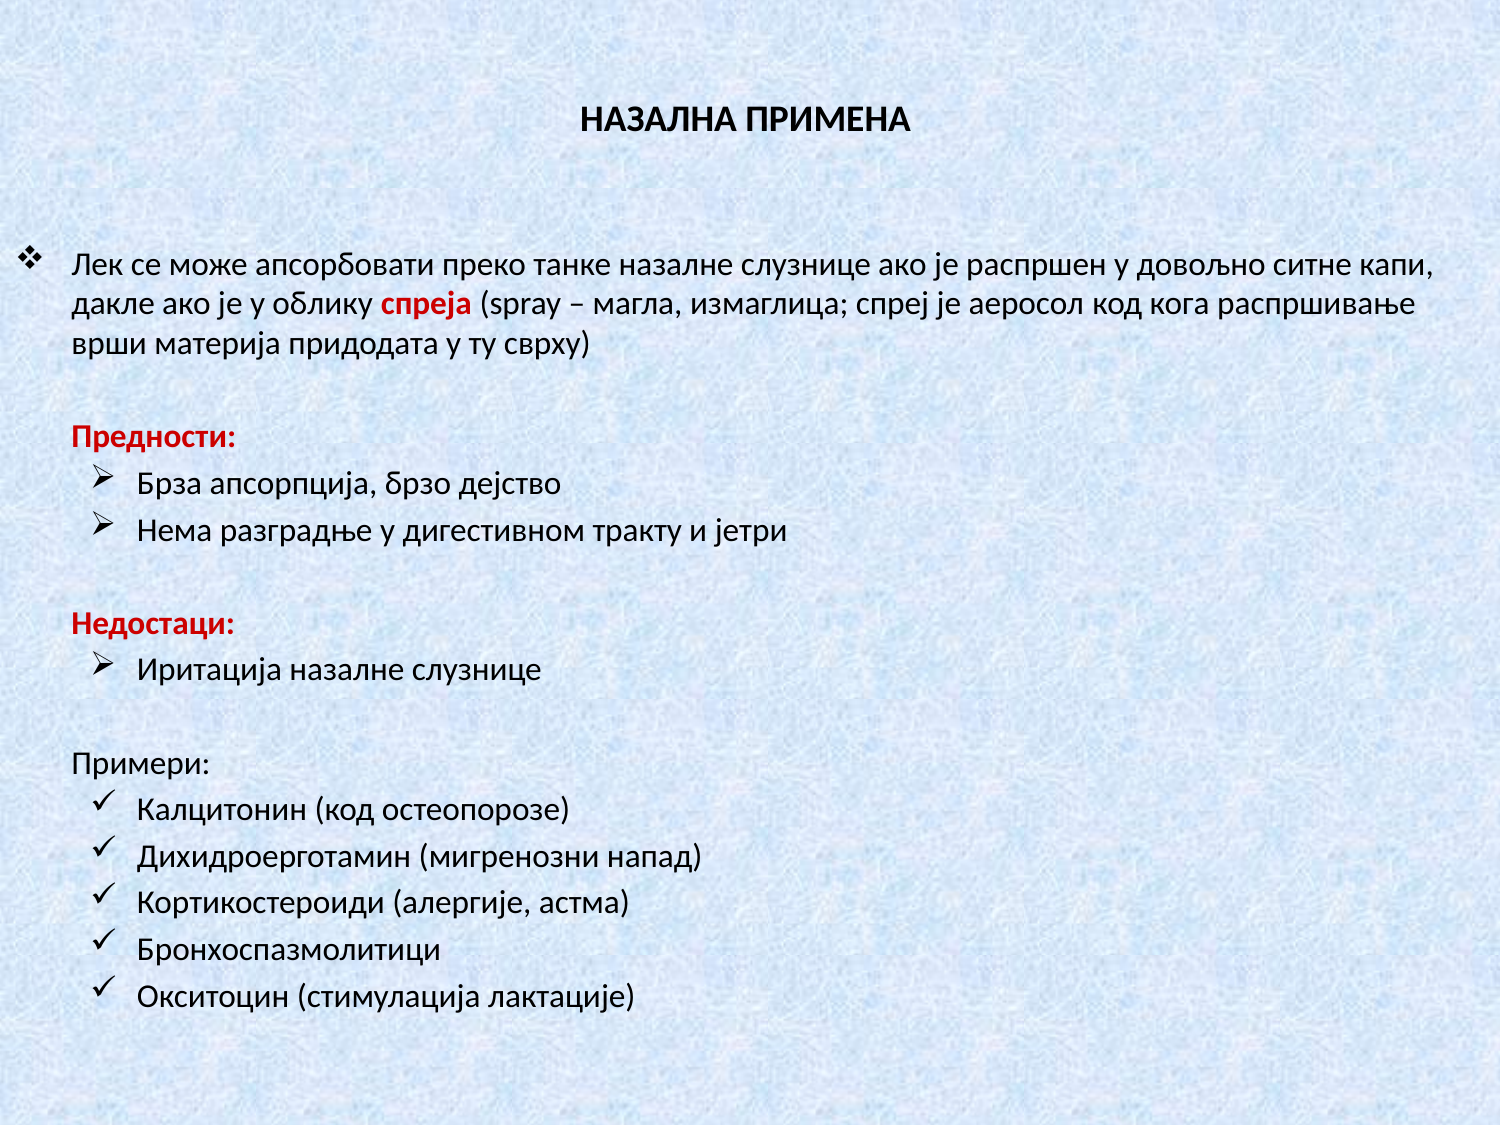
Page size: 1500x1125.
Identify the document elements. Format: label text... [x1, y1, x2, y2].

list Лек се може апсорбовати преко танке назалне слузнице ако је распршен у довољно ситне капи, дакле ако је у облику спреја (spray – магла, измаглица; спреј је аеросол код кога распршивање врши материја придодата у ту сврху) Предности: Брза апсорпција, брзо дејство Нема разградње у дигестивном тракту и јетри Недостаци: Иритација назалне слузнице Примери: Калцитонин (код остеопорозе) Дихидроерготамин (мигренозни напад) Кортикостероиди (алергије, астма) Бронхоспазмолитици Окситоцин (стимулација лактације) [0, 188, 1500, 1125]
title НАЗАЛНА ПРИМЕНА [0, 0, 1500, 188]
